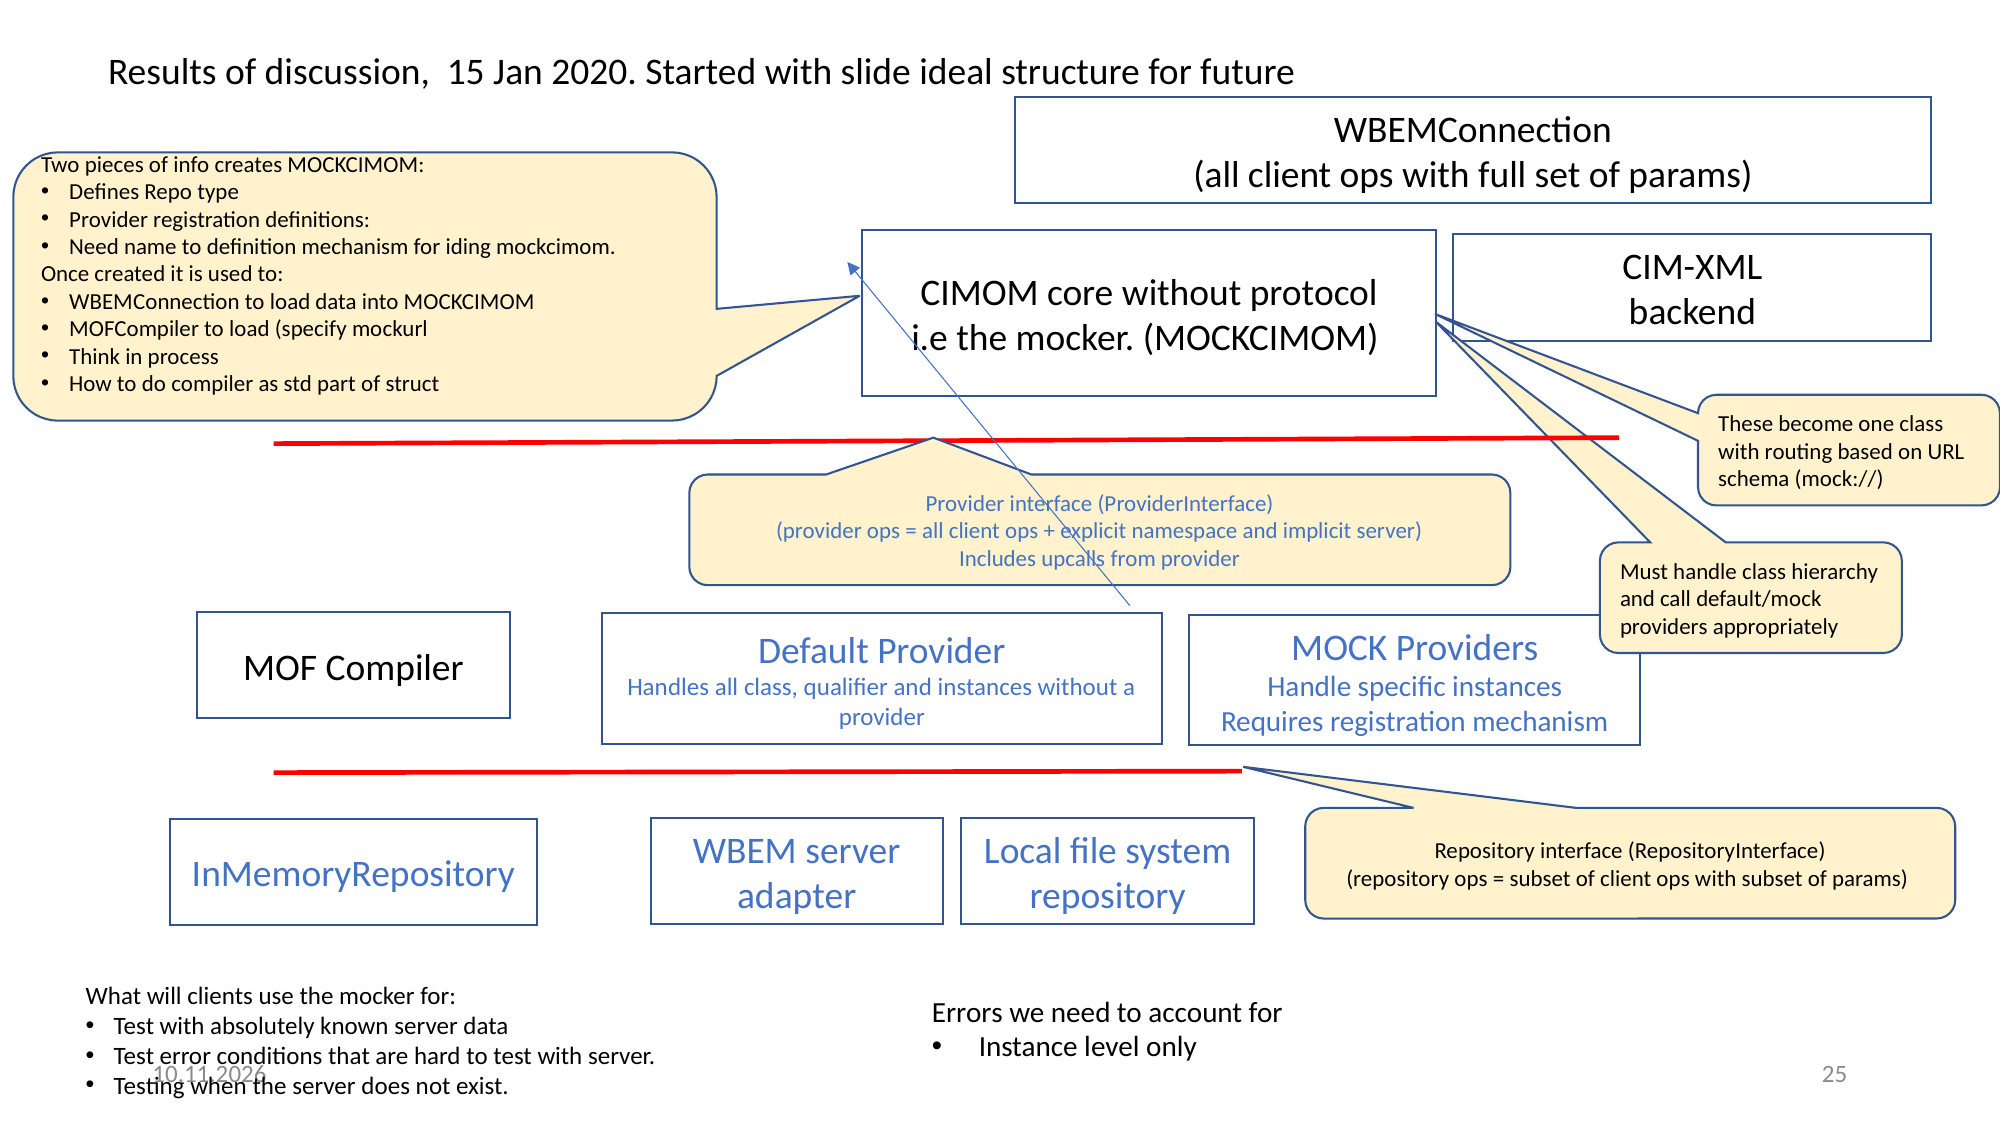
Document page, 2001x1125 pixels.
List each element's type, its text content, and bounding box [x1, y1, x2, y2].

text_box What will clients use the mocker for: Test with absolutely known server data Test error conditions that are hard to test with server. Testing when the server does not exist. [70, 972, 672, 1107]
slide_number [137, 1042, 588, 1103]
text_box CIMOM core without protocol i.e the mocker. (MOCKCIMOM) [861, 229, 1437, 397]
text_box WBEMConnection (all client ops with full set of params) [1014, 96, 1932, 204]
text_box MOCK Providers Handle specific instances Requires registration mechanism [1188, 614, 1641, 746]
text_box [847, 261, 1130, 606]
text_box Default Provider Handles all class, qualifier and instances without a provider [601, 612, 1163, 745]
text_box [273, 437, 847, 444]
text_box MOF Compiler [196, 611, 511, 719]
text_box Results of discussion, 15 Jan 2020. Started with slide ideal structure for future [93, 39, 1312, 100]
text_box WBEM server adapter [650, 817, 944, 925]
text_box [1130, 437, 1620, 444]
text_box Provider interface (ProviderInterface) (provider ops = all client ops + explicit namespace and implicit server) Includes upcalls from provider [688, 466, 847, 587]
text_box These become one class with routing based on URL schema (mock://) [1434, 312, 2000, 507]
slide_number 25 [1412, 1042, 1863, 1103]
text_box Must handle class hierarchy and call default/mock providers appropriately [1435, 321, 1587, 435]
text_box Repository interface (RepositoryInterface) (repository ops = subset of client ops with subset of params) [1242, 765, 1957, 920]
text_box InMemoryRepository [169, 818, 538, 926]
text_box Two pieces of info creates MOCKCIMOM: Defines Repo type Provider registration definitions: Need name to definition mechanism for iding mockcimom. Once created it is used to: WBEMConnection to load data into MOCKCIMOM MOFCompiler to load (specify mockurl Think in process How to do compiler as std part of struct [12, 151, 847, 422]
text_box Must handle class hierarchy and call default/mock providers appropriately [1553, 444, 1903, 655]
text_box Errors we need to account for Instance level only [917, 985, 1299, 1116]
text_box Provider interface (ProviderInterface) (provider ops = all client ops + explicit namespace and implicit server) Includes upcalls from provider [1130, 473, 1512, 587]
text_box CIM-XML backend [1452, 233, 1932, 342]
text_box Local file system repository [960, 817, 1255, 925]
